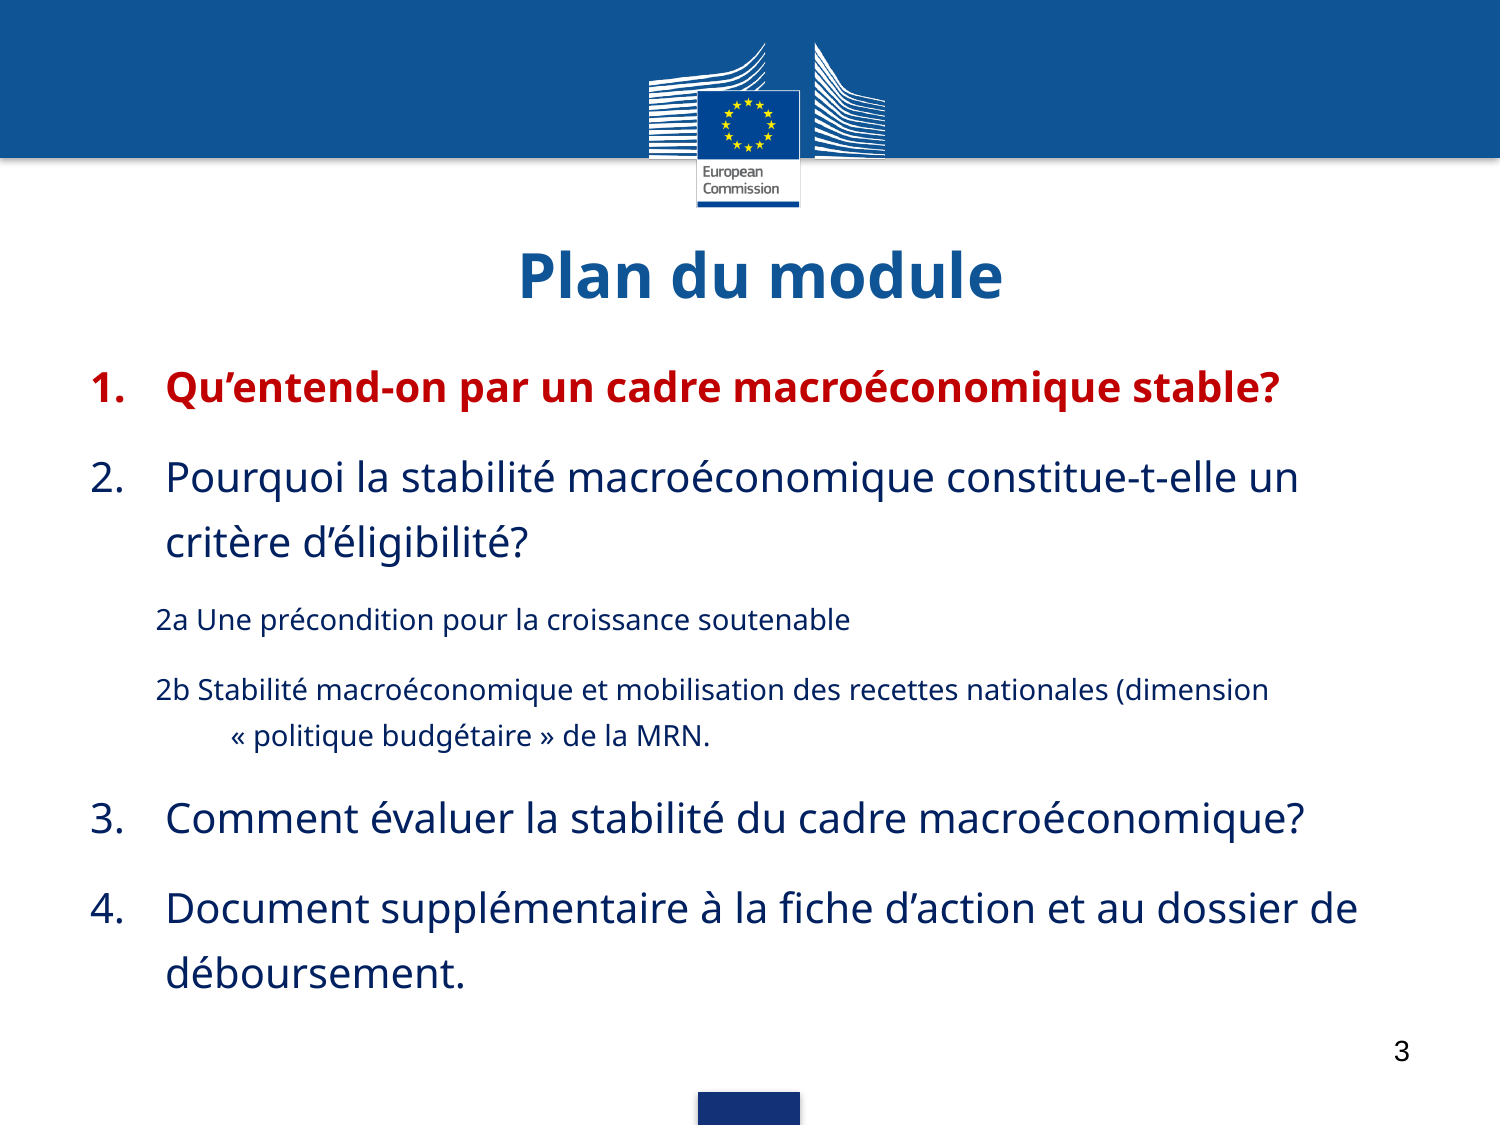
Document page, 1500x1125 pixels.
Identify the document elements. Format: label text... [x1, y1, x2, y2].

picture [649, 42, 885, 208]
slide_number 3 [1074, 1024, 1425, 1103]
list Qu’entend-on par un cadre macroéconomique stable? Pourquoi la stabilité macroéconomique constitue-t-elle un critère d’éligibilité? 2a Une précondition pour la croissance soutenable 2b Stabilité macroéconomique et mobilisation des recettes nationales (dimension « politique budgétaire » de la MRN. Comment évaluer la stabilité du cadre macroéconomique? Document supplémentaire à la fiche d’action et au dossier de déboursement. [74, 337, 1426, 988]
title Plan du module [64, 219, 1416, 327]
